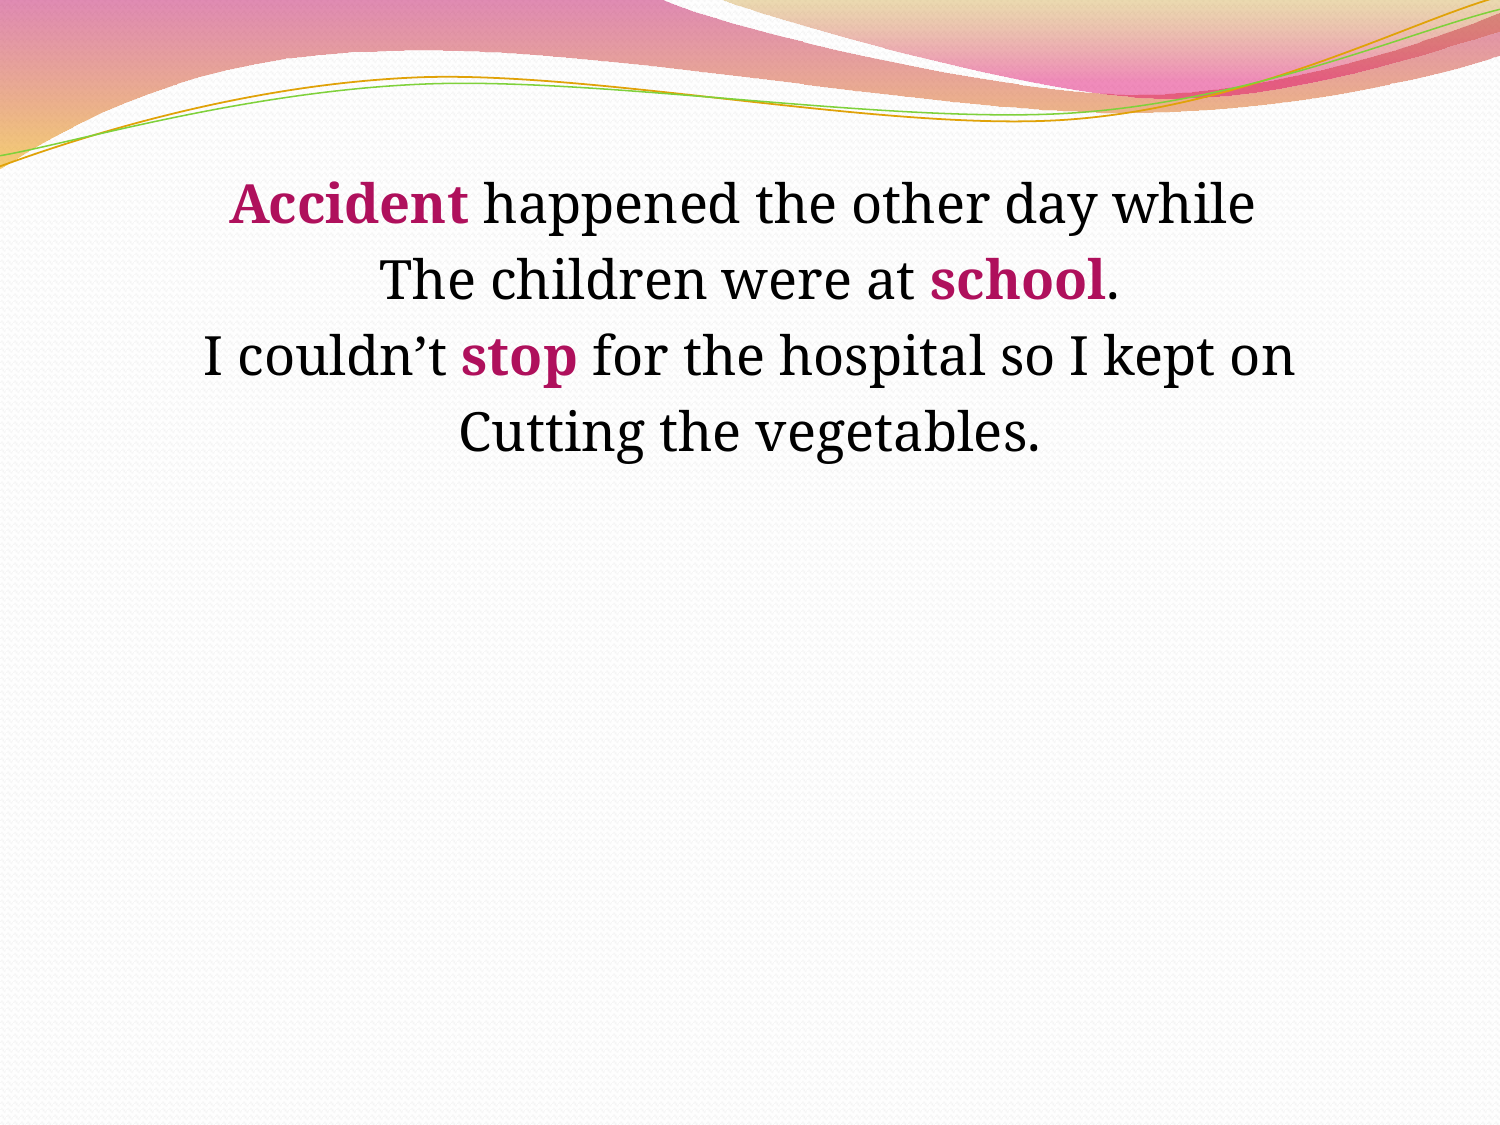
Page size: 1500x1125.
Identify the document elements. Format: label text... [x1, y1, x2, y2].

list Accident happened the other day while The children were at school. I couldn’t stop for the hospital so I kept on Cutting the vegetables. [75, 162, 1425, 1038]
